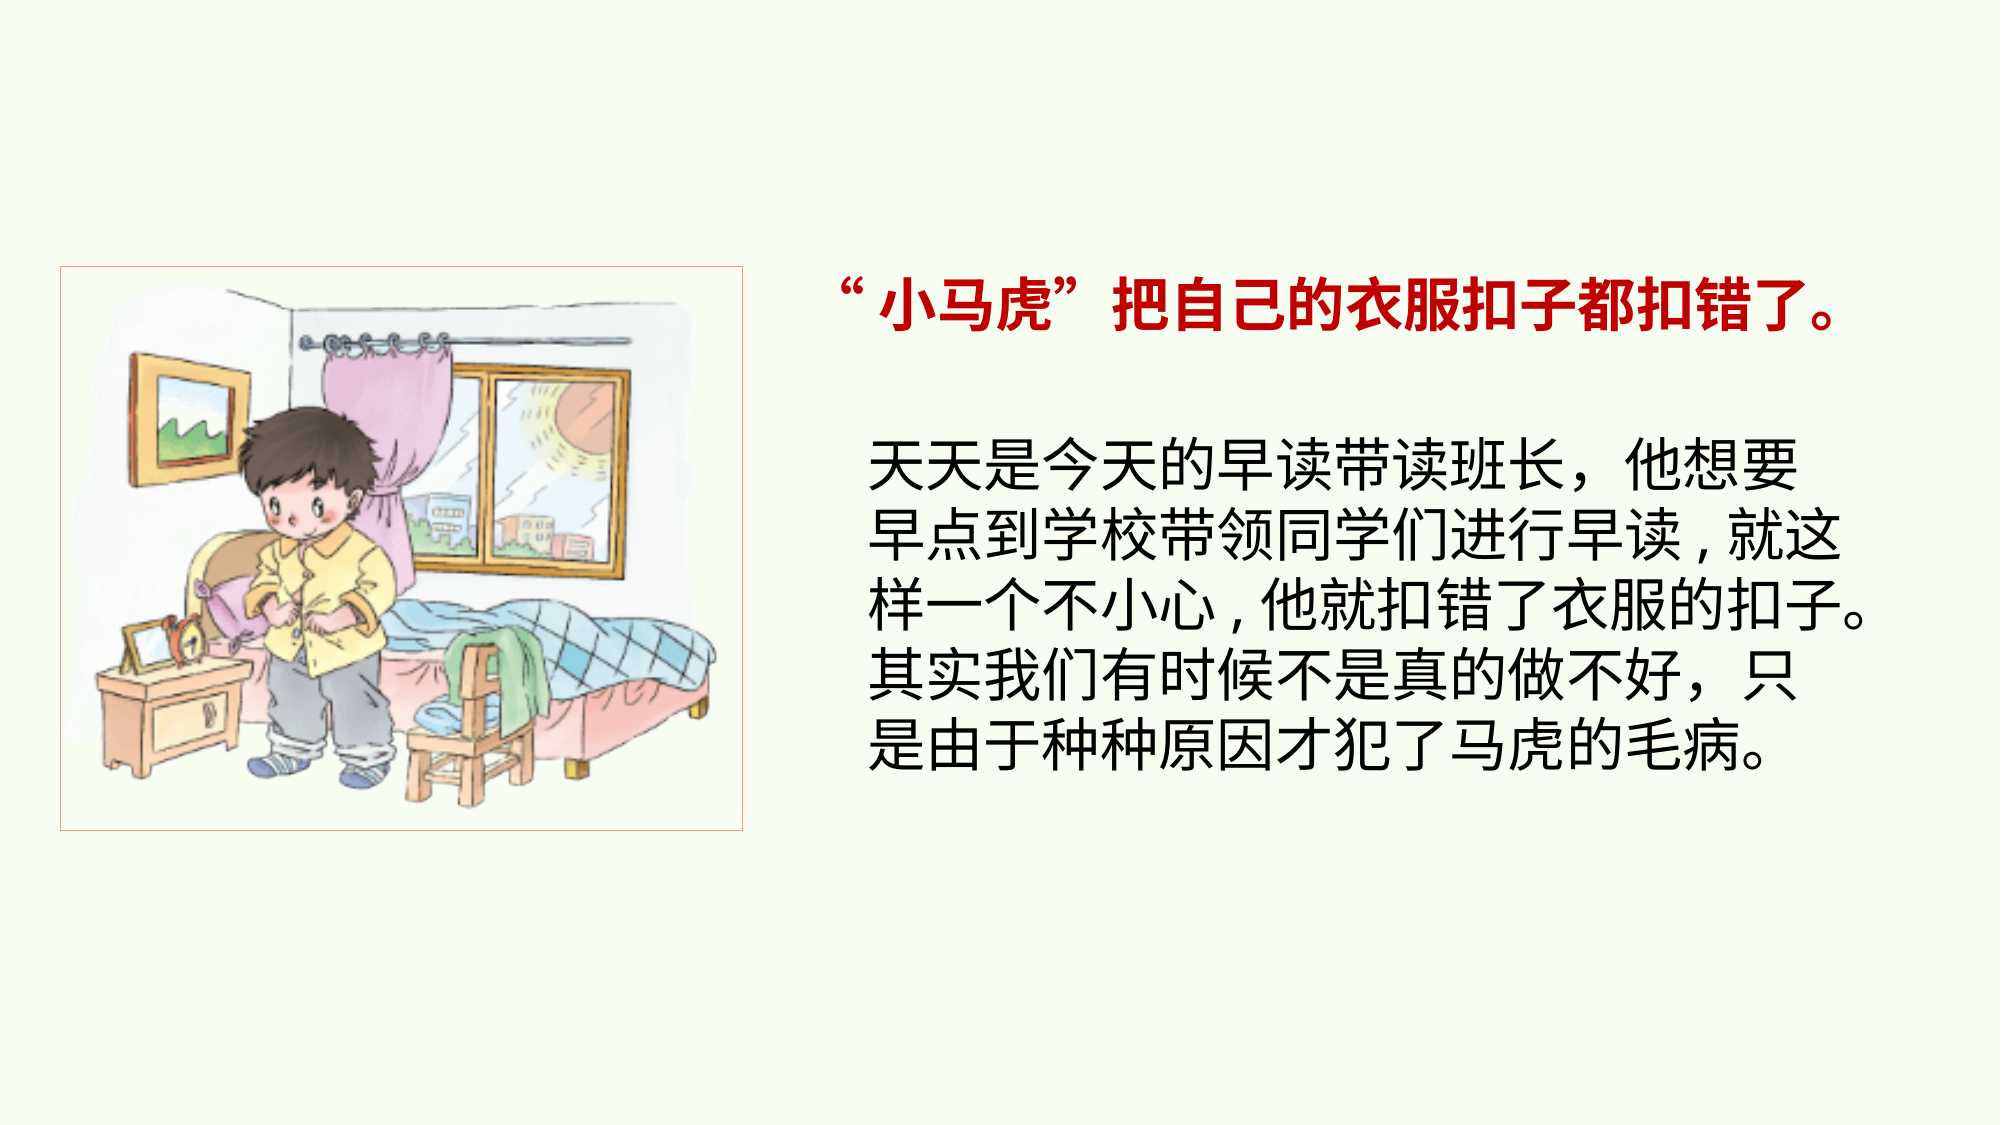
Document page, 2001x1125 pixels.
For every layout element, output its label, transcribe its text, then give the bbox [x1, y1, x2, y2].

picture [60, 266, 743, 831]
text_box “小马虎”把自己的衣服扣子都扣错了。 [791, 260, 1827, 346]
text_box 天天是今天的早读带读班长，他想要早点到学校带领同学们进行早读,就这样一个不小心,他就扣错了衣服的扣子。其实我们有时候不是真的做不好，只是由于种种原因才犯了马虎的毛病。 [852, 421, 1871, 786]
